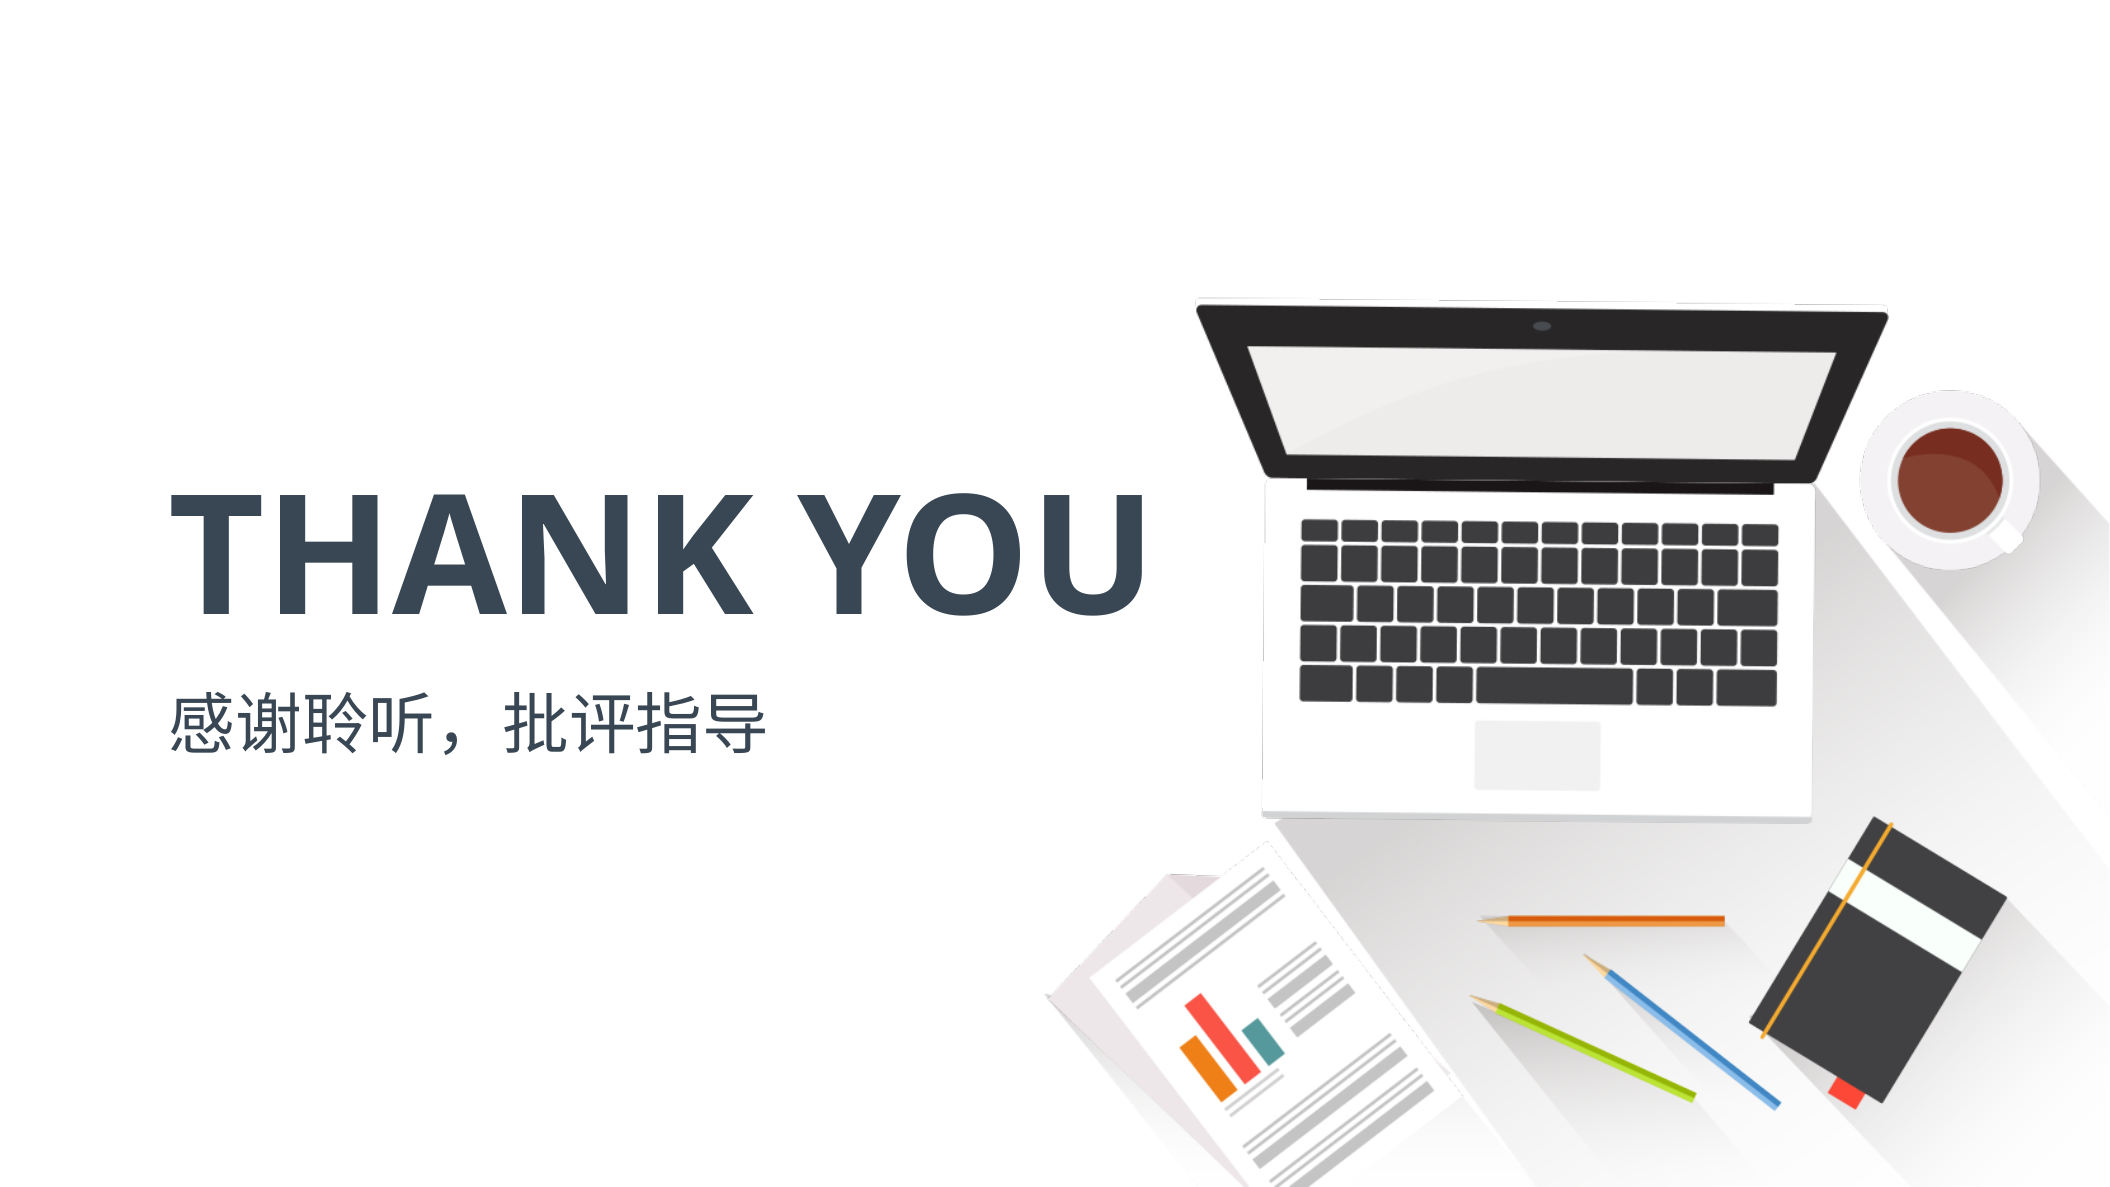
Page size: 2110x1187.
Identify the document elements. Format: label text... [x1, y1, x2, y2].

picture [1025, 274, 2110, 1187]
text_box THANK YOU [168, 447, 1025, 648]
text_box 感谢聆听，批评指导 [168, 681, 786, 762]
